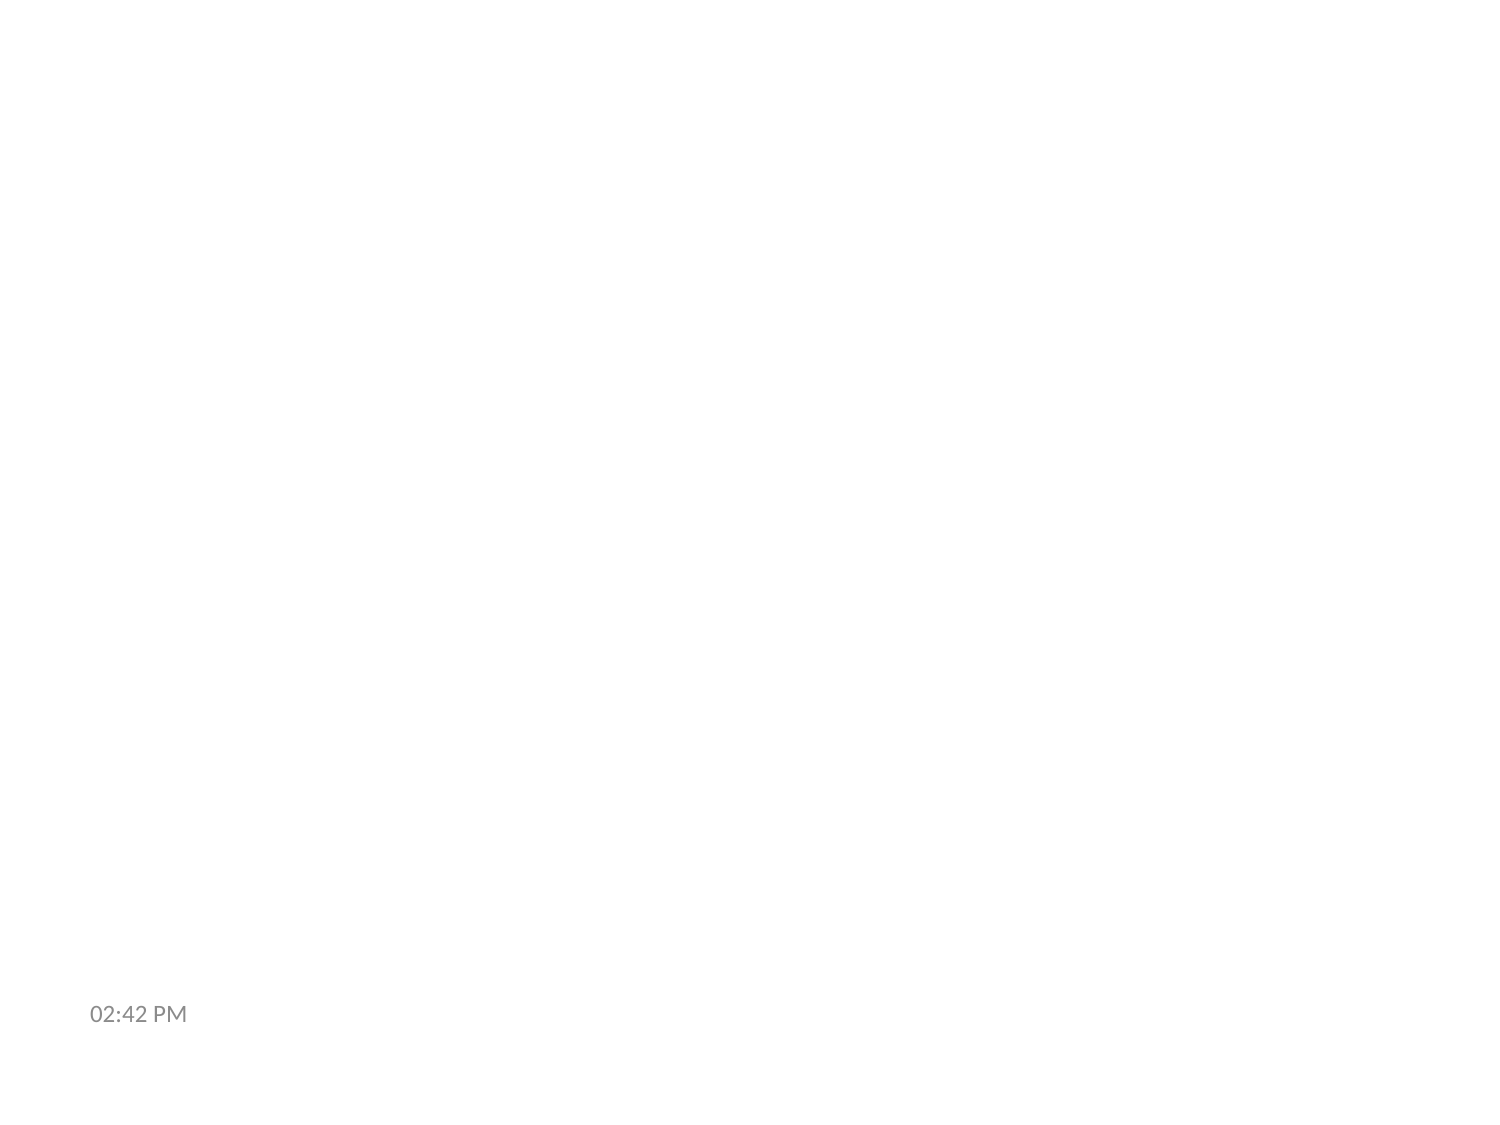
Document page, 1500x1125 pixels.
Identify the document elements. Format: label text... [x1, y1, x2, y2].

text_box 3:35 PM [75, 982, 425, 1043]
